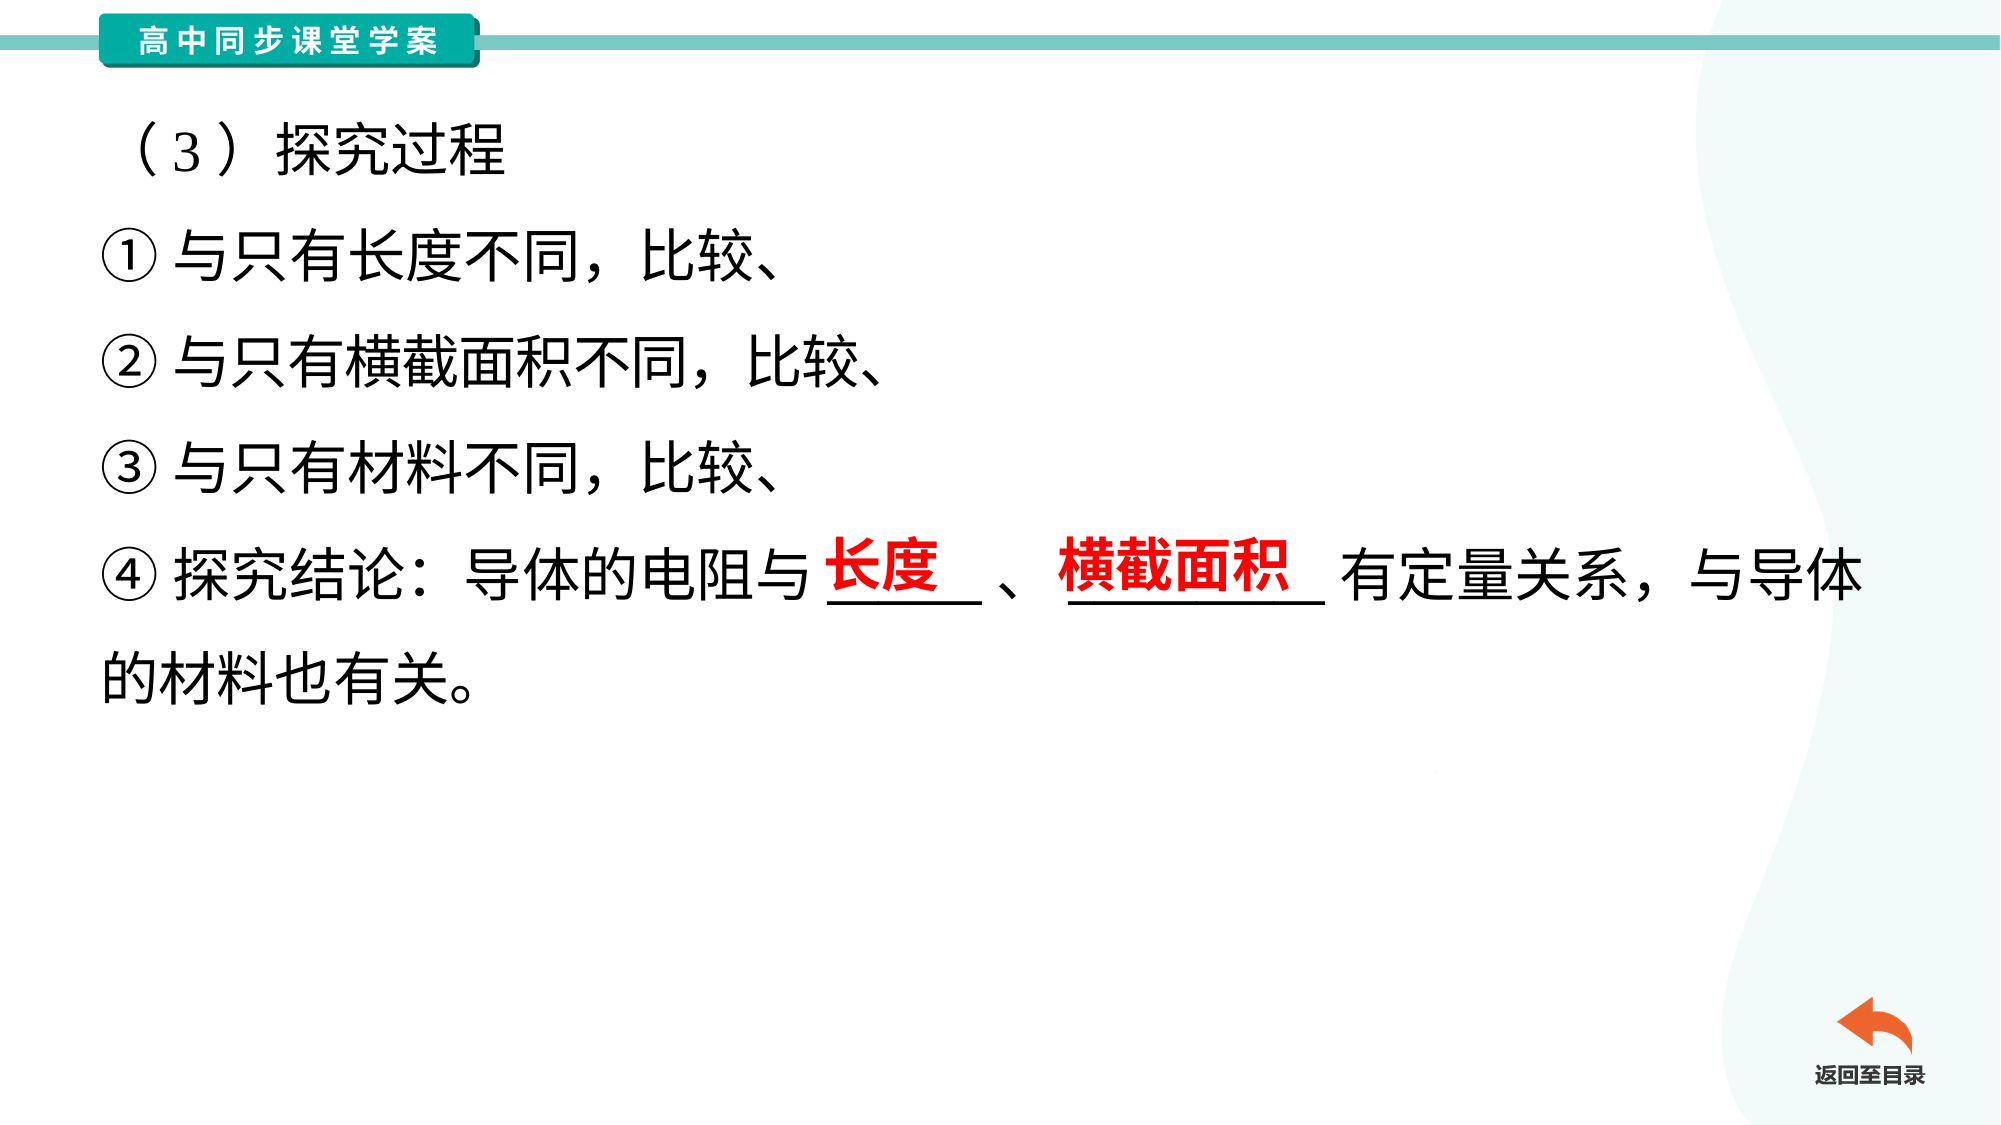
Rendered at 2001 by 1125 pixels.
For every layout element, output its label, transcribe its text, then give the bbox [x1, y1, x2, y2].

text_box 横截面积 [1035, 496, 1313, 588]
text_box 长度 [802, 496, 962, 588]
picture [0, 0, 2000, 1125]
